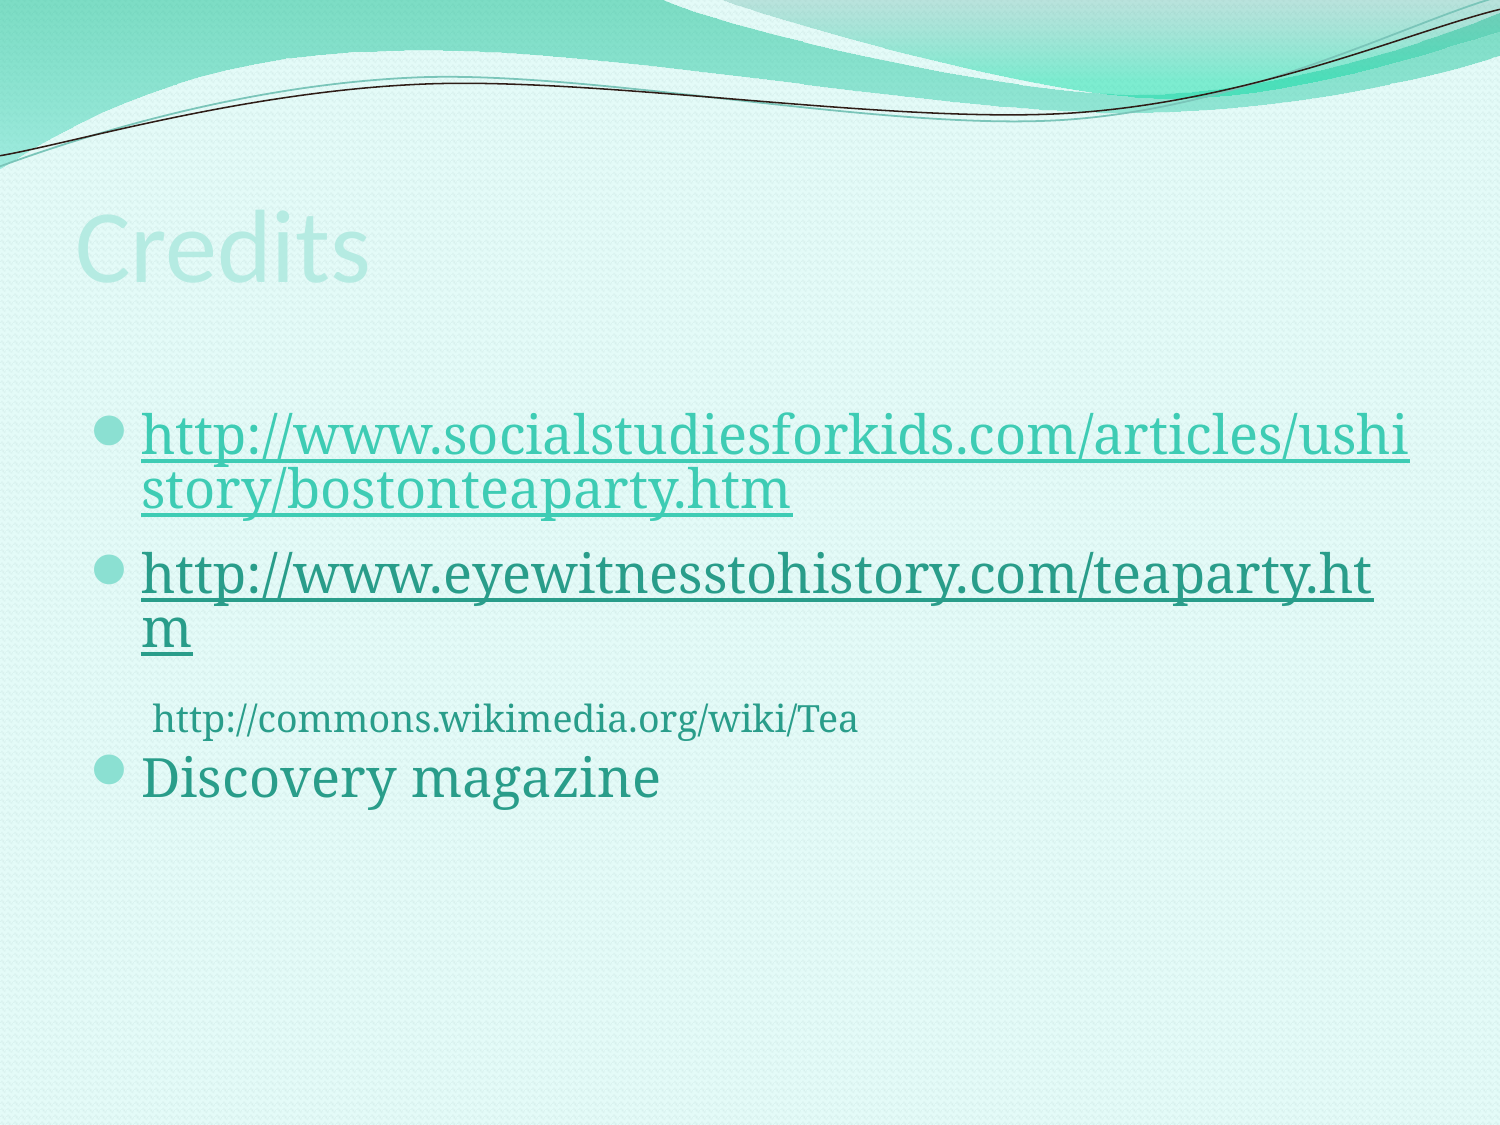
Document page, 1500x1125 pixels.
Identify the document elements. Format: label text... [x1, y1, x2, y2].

list http://www.socialstudiesforkids.com/articles/ushistory/bostonteaparty.htm http://www.eyewitnesstohistory.com/teaparty.htm Discovery magazine [75, 317, 1425, 1038]
title Credits [75, 115, 1425, 303]
text_box http://commons.wikimedia.org/wiki/Tea [137, 687, 1100, 748]
